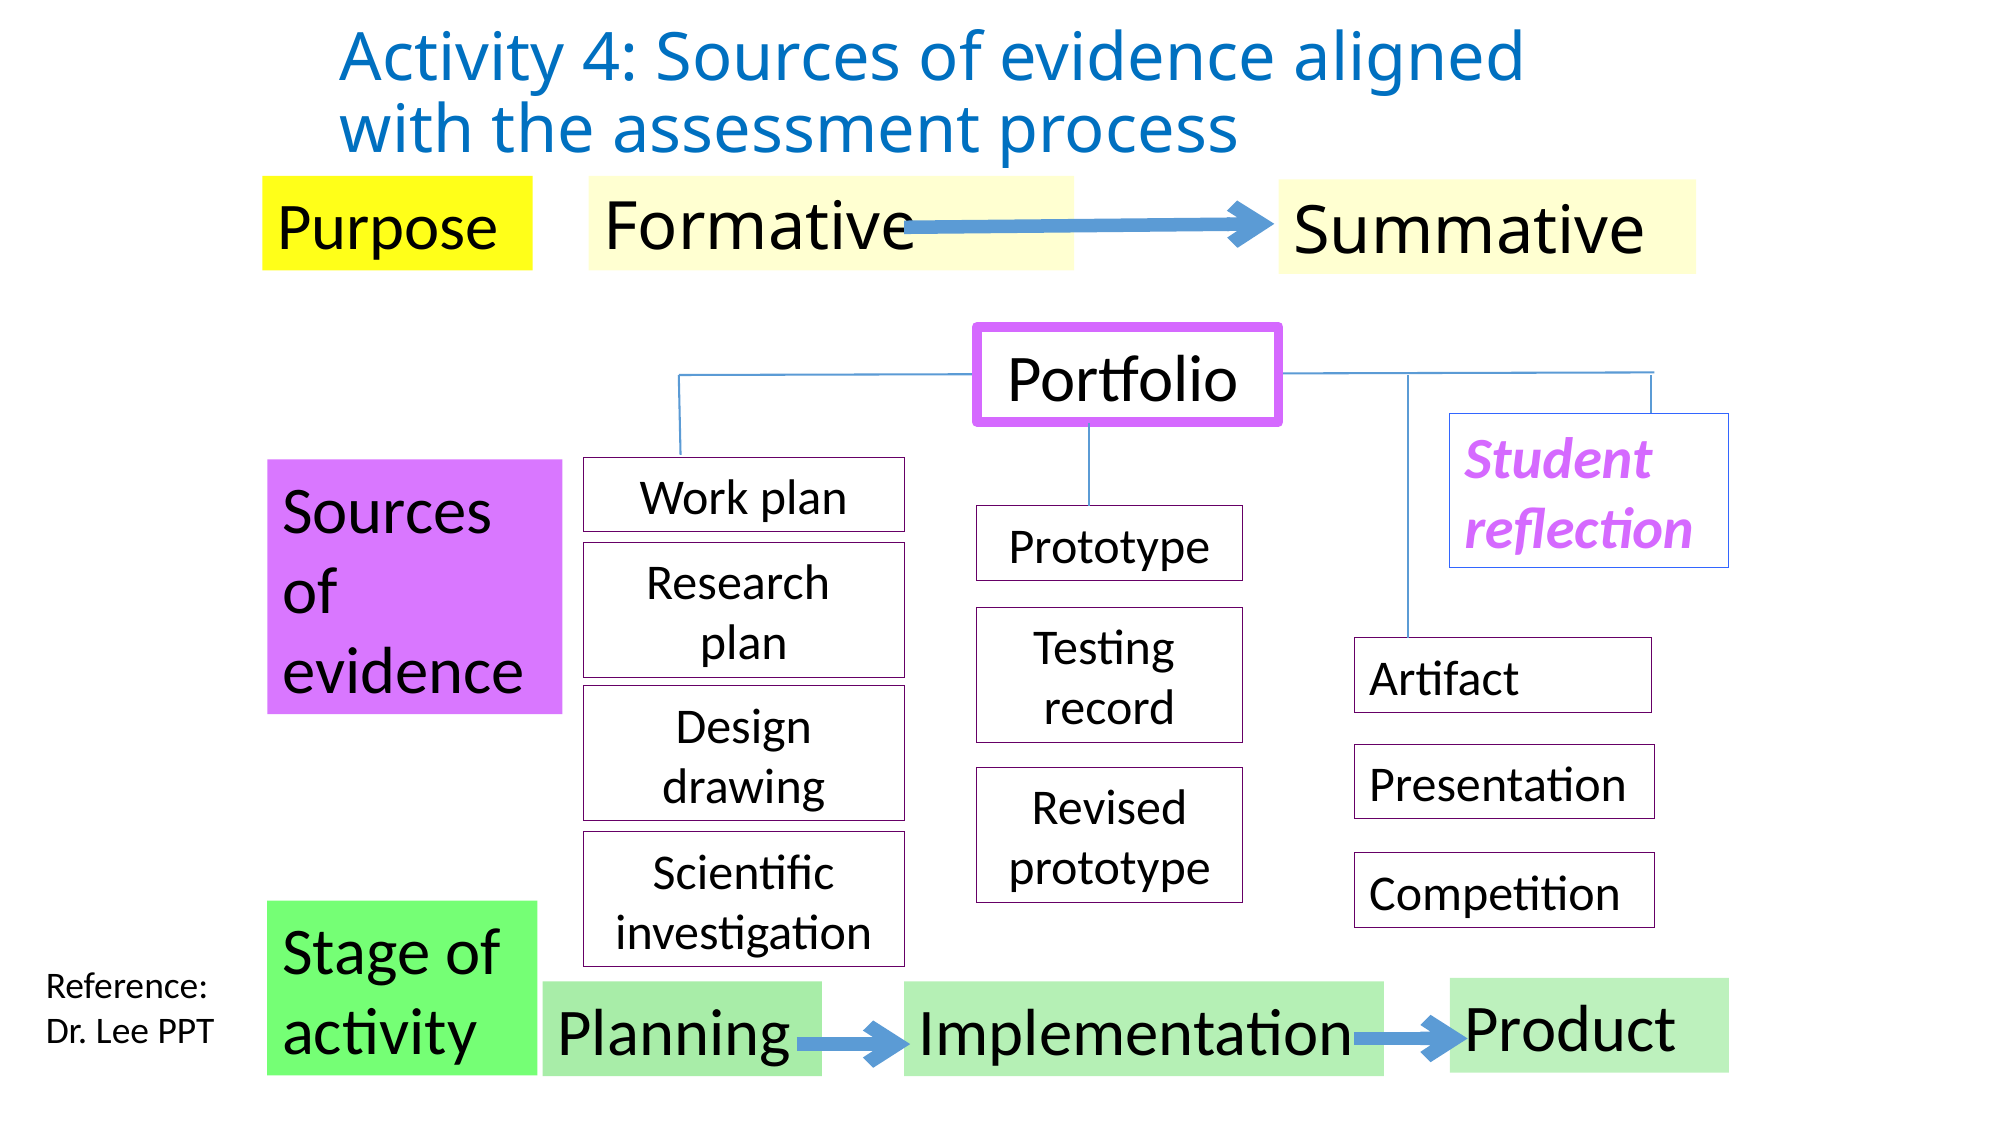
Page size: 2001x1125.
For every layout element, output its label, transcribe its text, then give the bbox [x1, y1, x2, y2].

text_box Planning [542, 981, 822, 1077]
text_box Artifact [1354, 637, 1652, 713]
text_box Sources of evidence [267, 459, 563, 715]
text_box Implementation [904, 981, 1384, 1077]
text_box Scientific investigation [583, 831, 905, 967]
text_box Presentation [1354, 744, 1655, 819]
text_box Reference: Dr. Lee PPT [31, 953, 253, 1059]
text_box Work plan [583, 457, 905, 532]
text_box Summative [1278, 179, 1697, 274]
text_box Formative [588, 189, 1075, 271]
text_box Portfolio [976, 375, 1279, 422]
text_box Product [1449, 977, 1729, 1073]
text_box Revised prototype [976, 767, 1243, 903]
text_box Student reflection [1449, 413, 1729, 568]
text_box Research plan [583, 542, 905, 678]
text_box Competition [1354, 852, 1655, 928]
text_box Stage of activity [267, 900, 538, 1076]
text_box Testing record [976, 607, 1243, 743]
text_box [904, 223, 1275, 228]
title Activity 4: Sources of evidence aligned with the assessment process [324, 1, 1675, 189]
text_box Design drawing [583, 685, 905, 821]
text_box Portfolio [976, 326, 1279, 372]
text_box Prototype [976, 505, 1243, 581]
text_box Purpose [262, 175, 533, 271]
